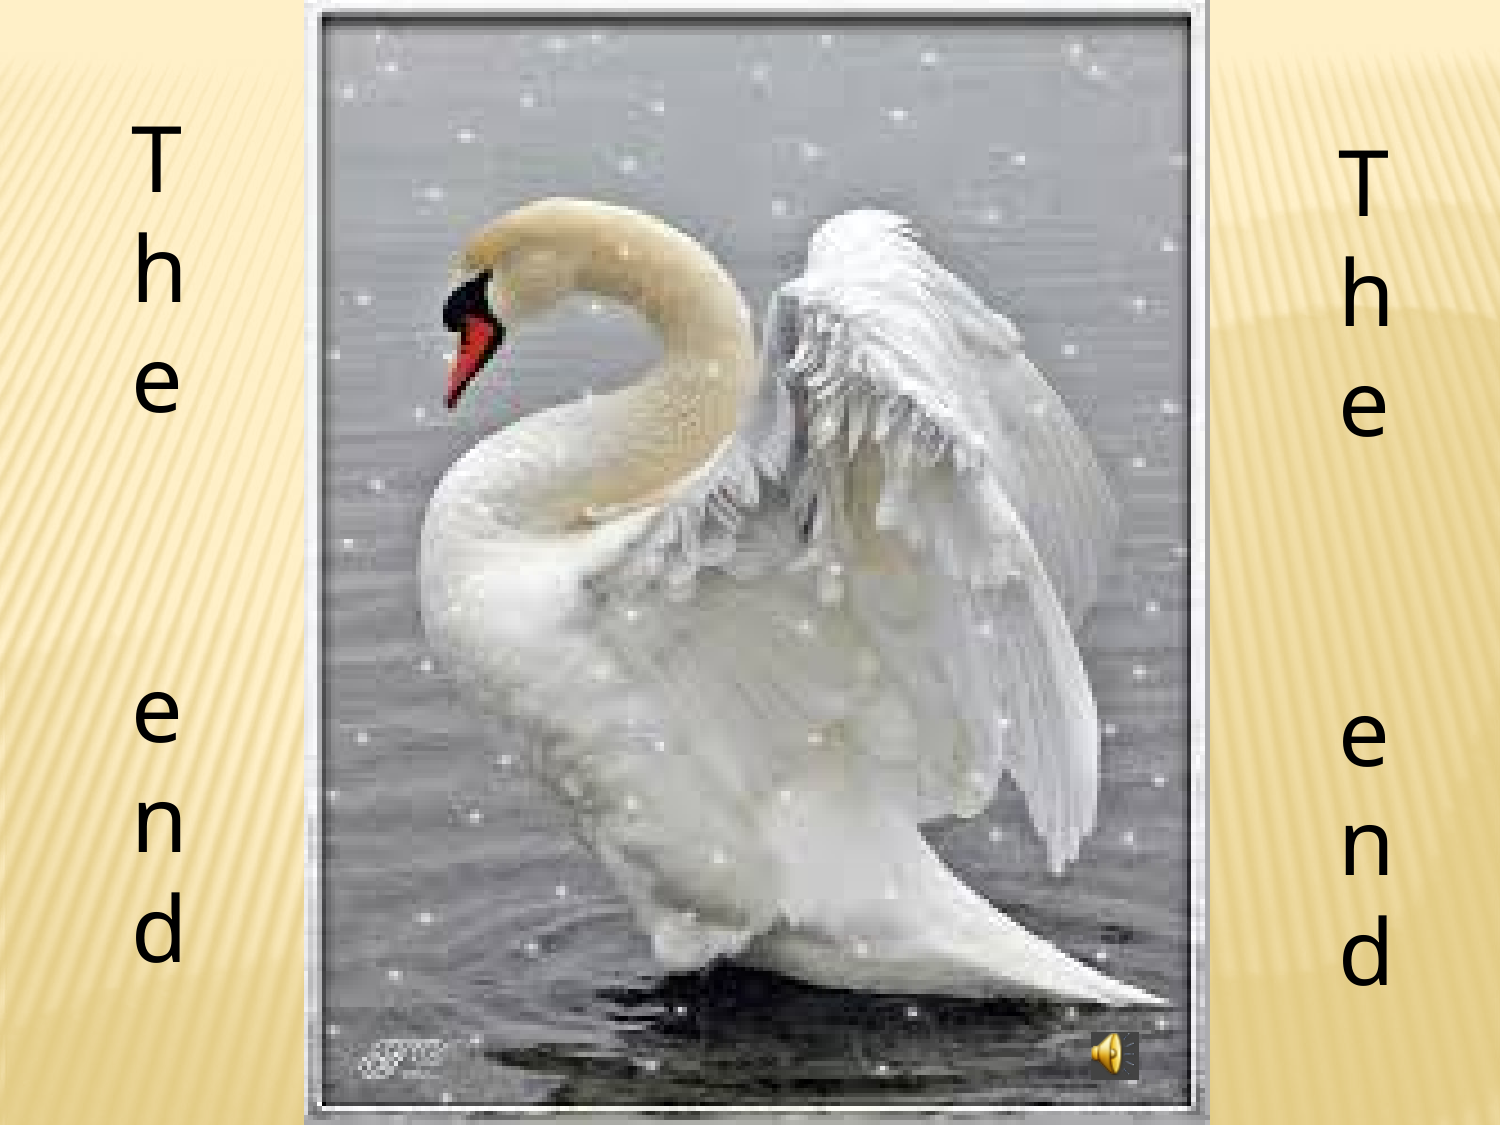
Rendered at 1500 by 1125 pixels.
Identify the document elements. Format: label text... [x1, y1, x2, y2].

picture [304, 0, 1210, 1125]
text_box The end [1324, 117, 1407, 1012]
text_box The end [117, 93, 176, 989]
